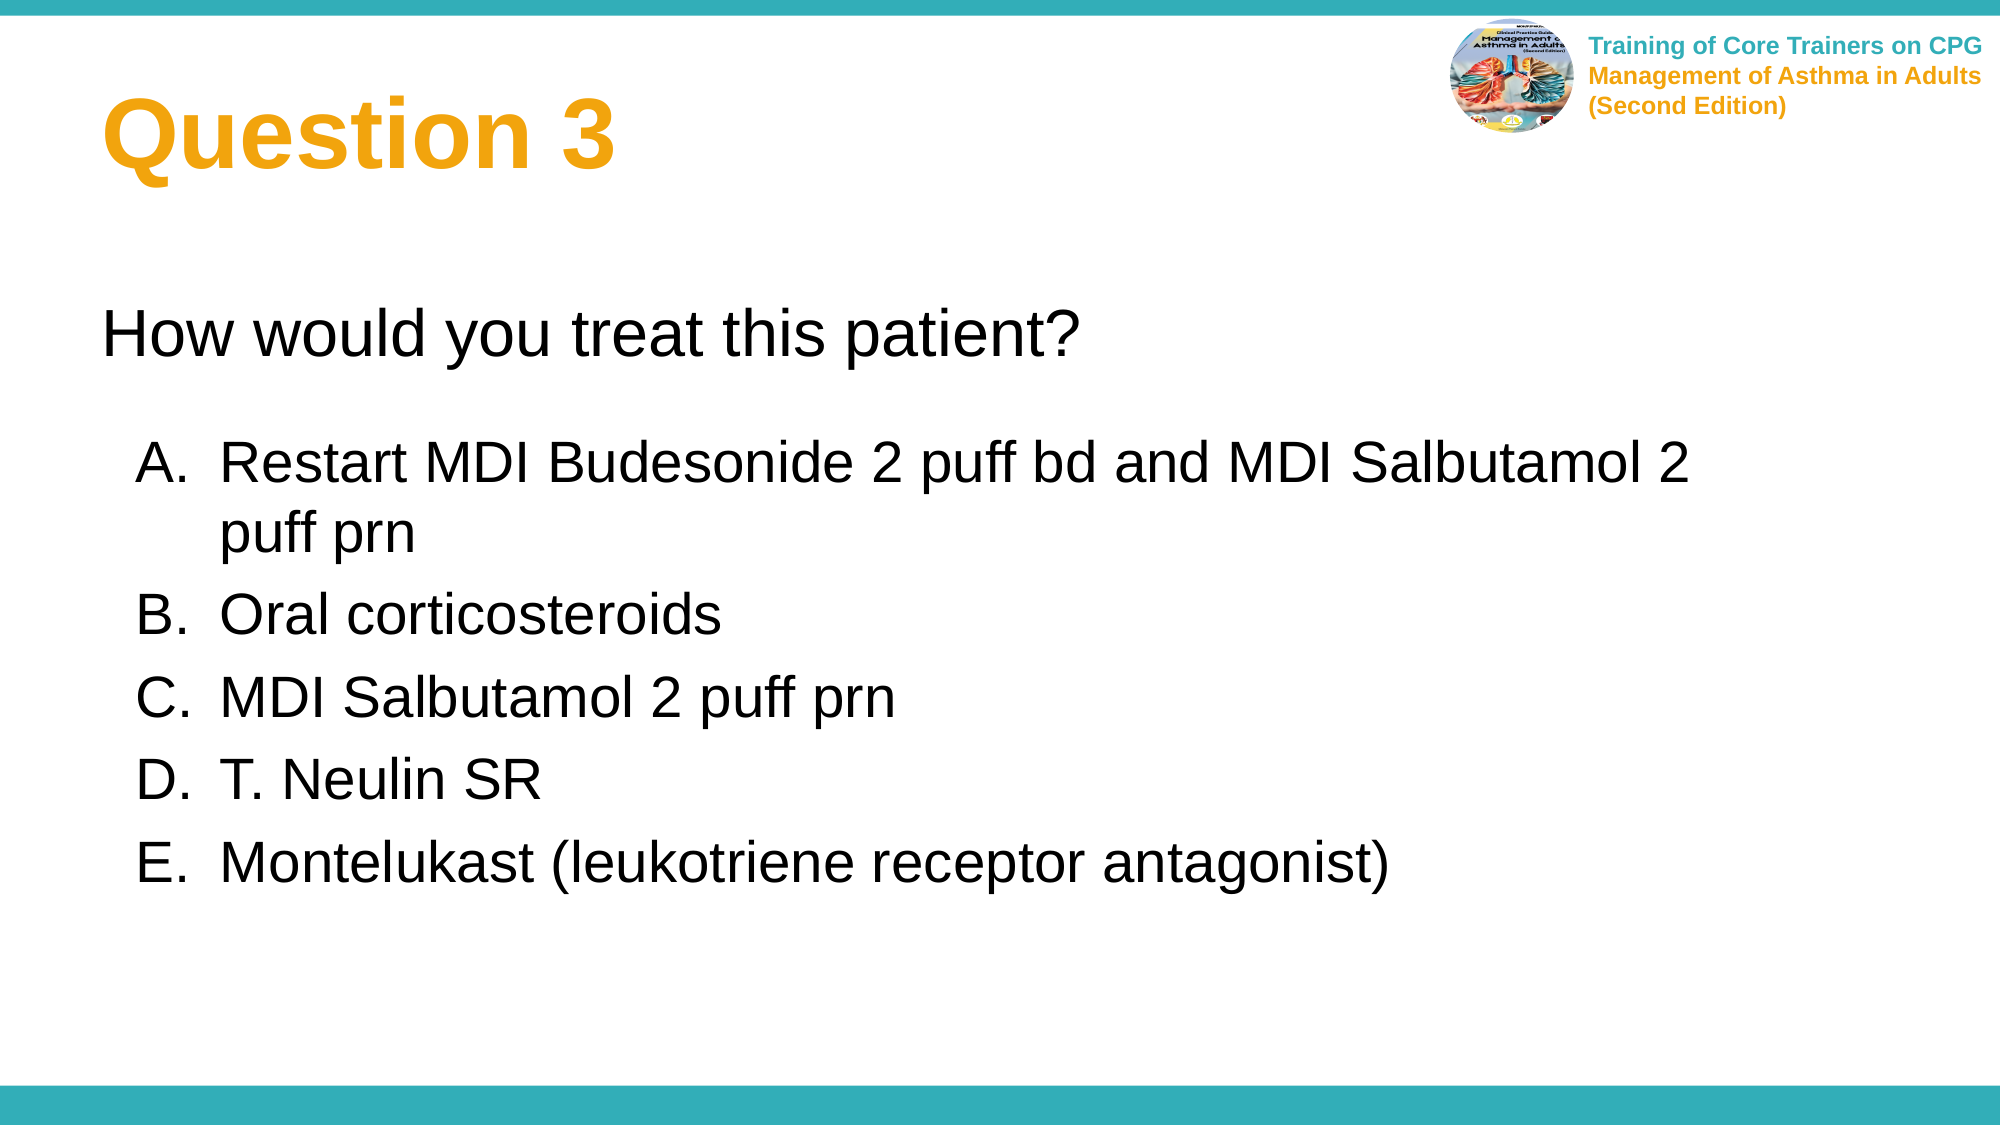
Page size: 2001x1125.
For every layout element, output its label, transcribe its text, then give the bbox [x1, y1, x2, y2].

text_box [1449, 18, 2000, 133]
list Question 3 [3, 65, 2000, 192]
text_box How would you treat this patient? [86, 282, 1920, 378]
text_box Restart MDI Budesonide 2 puff bd and MDI Salbutamol 2 puff prn Oral corticosteroids MDI Salbutamol 2 puff prn T. Neulin SR Montelukast (leukotriene receptor antagonist) [120, 416, 1766, 902]
